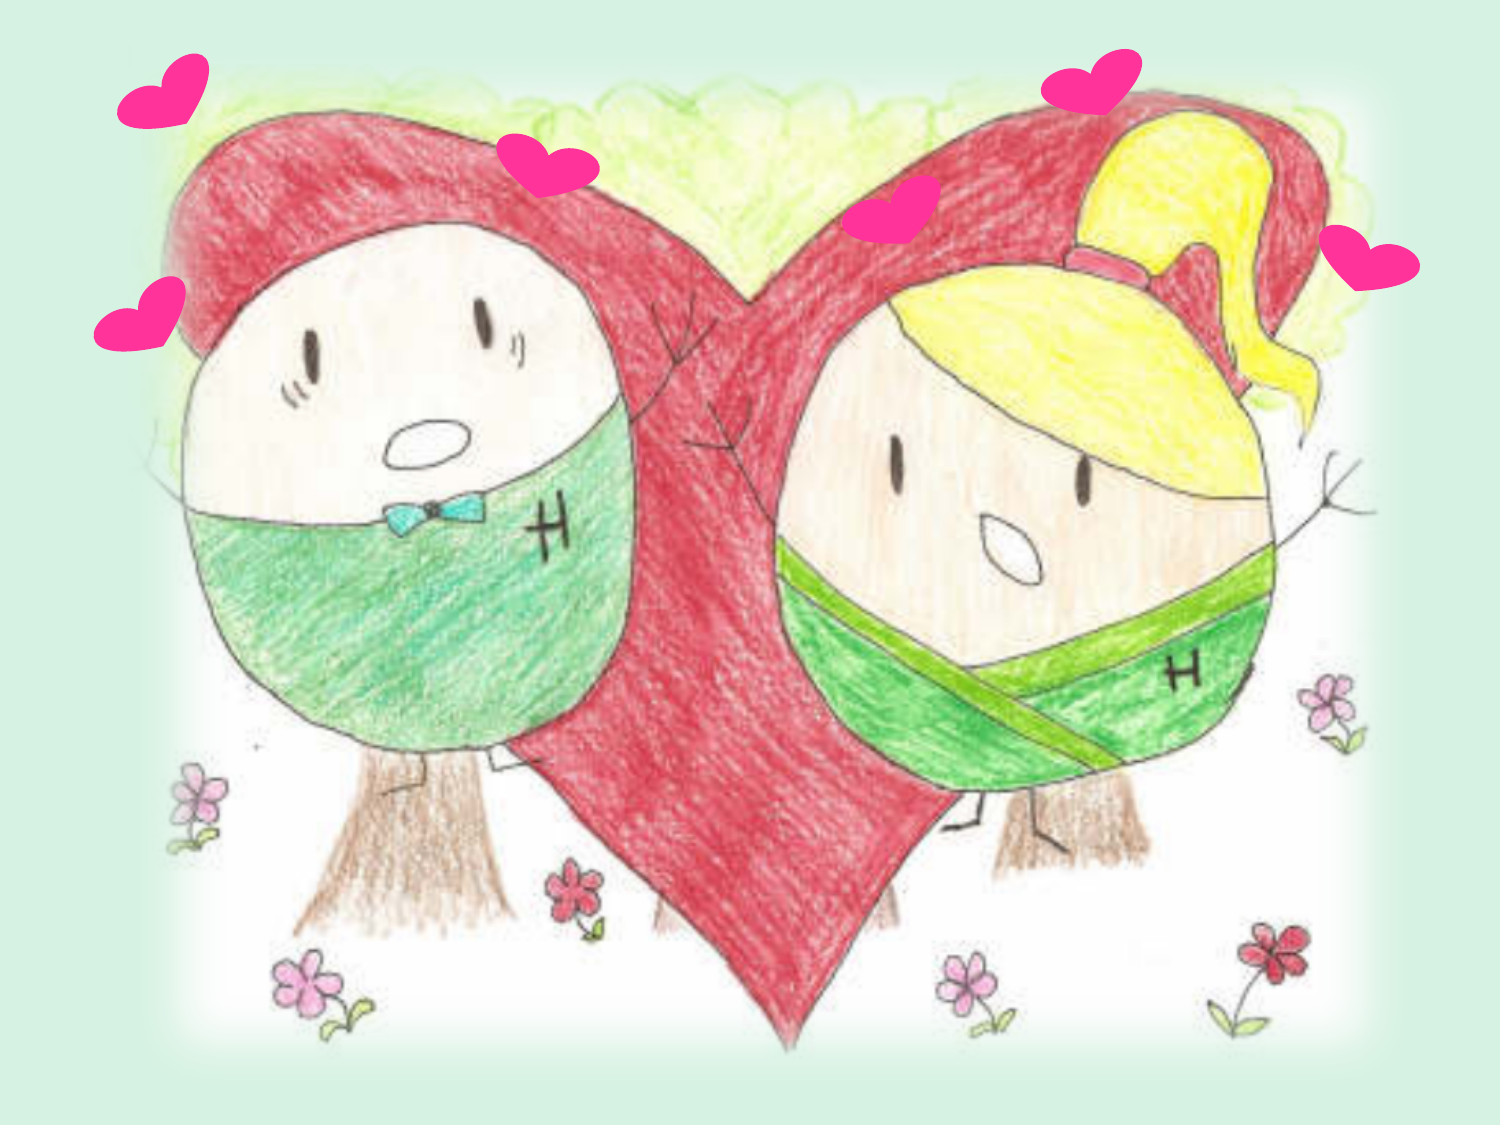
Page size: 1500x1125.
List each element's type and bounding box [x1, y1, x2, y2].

text_box [91, 306, 123, 354]
text_box [115, 95, 123, 126]
picture [128, 46, 1419, 1093]
